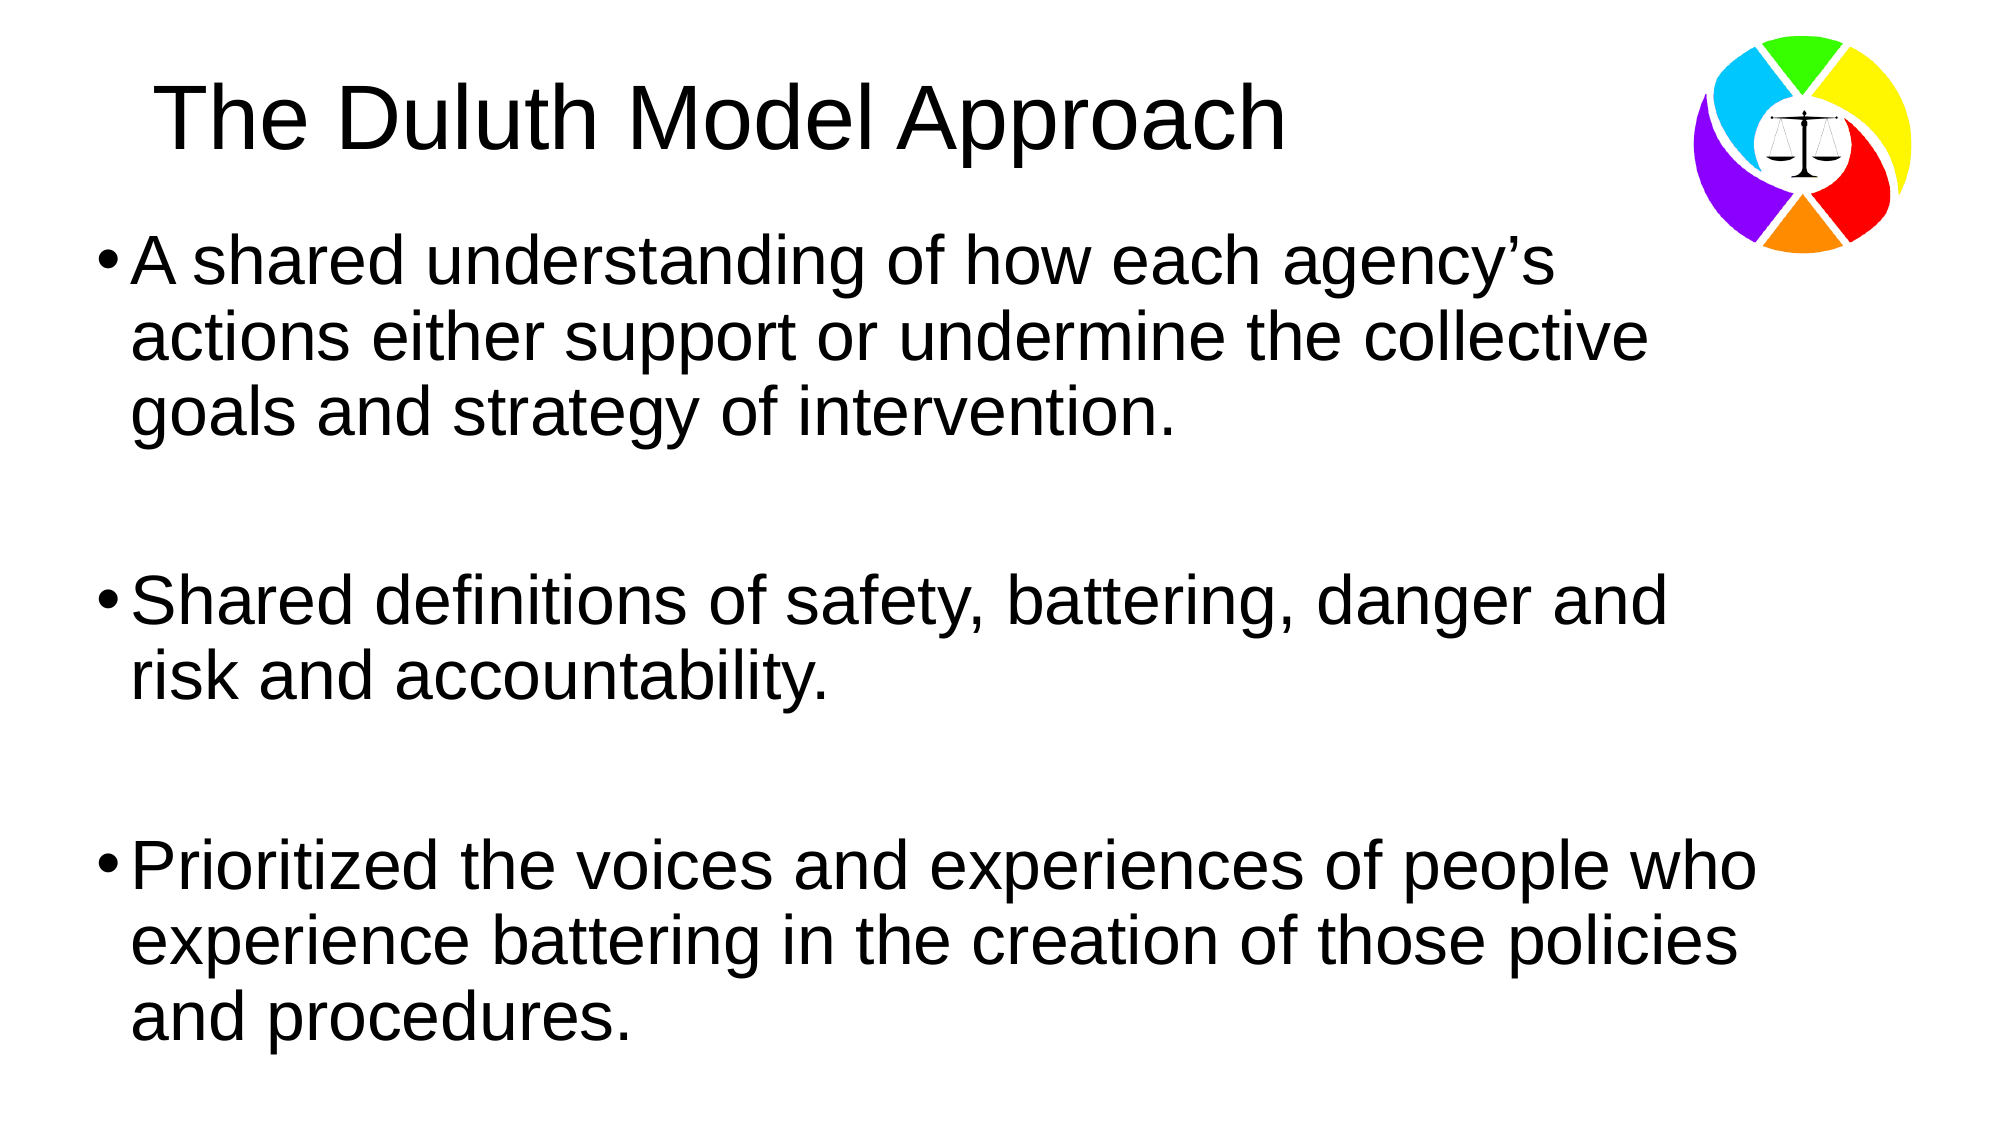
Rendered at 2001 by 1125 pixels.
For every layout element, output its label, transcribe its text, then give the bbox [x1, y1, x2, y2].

list A shared understanding of how each agency’s actions either support or undermine the collective goals and strategy of intervention. Shared definitions of safety, battering, danger and risk and accountability. Prioritized the voices and experiences of people who experience battering in the creation of those policies and procedures. [80, 217, 1806, 1066]
title The Duluth Model Approach [137, 59, 1863, 181]
picture [1659, 0, 1948, 288]
